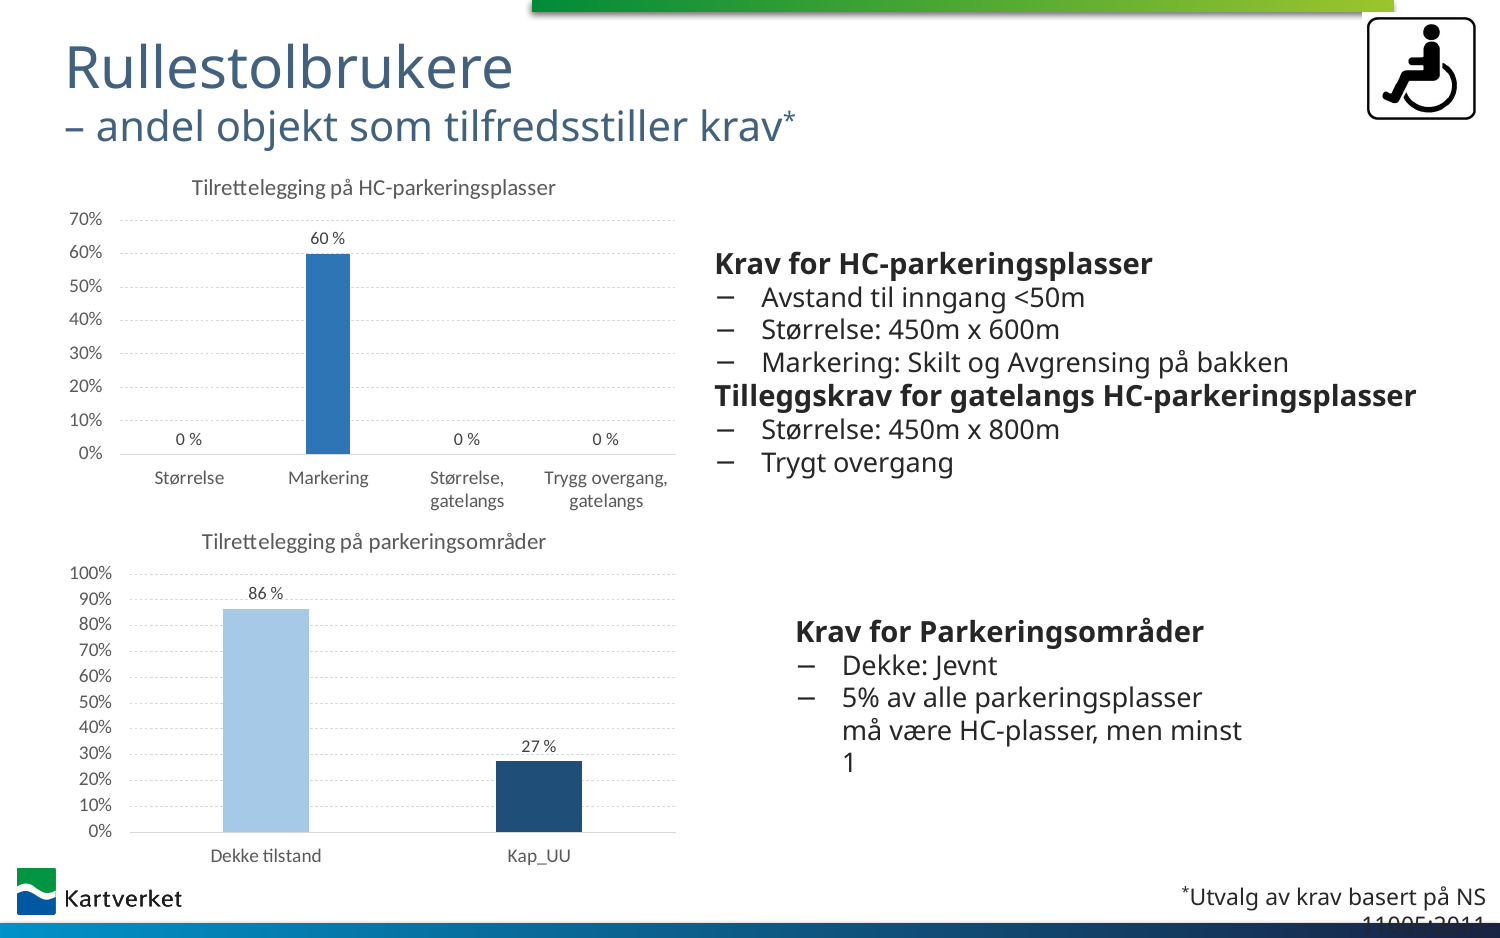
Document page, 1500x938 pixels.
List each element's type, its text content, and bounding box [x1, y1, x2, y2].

text_box Rullestolbrukere – andel objekt som tilfredsstiller krav* [49, 25, 1431, 158]
picture [1362, 12, 1481, 126]
text_box Krav for Parkeringsområder Dekke: Jevnt 5% av alle parkeringsplasser må være HC-plasser, men minst 1 [780, 605, 1261, 786]
text_box *Utvalg av krav basert på NS 11005:2011 [1068, 873, 1500, 938]
picture [62, 166, 687, 519]
text_box Krav for HC-parkeringsplasser Avstand til inngang <50m Størrelse: 450m x 600m Markering: Skilt og Avgrensing på bakken Tilleggskrav for gatelangs HC-parkeringsplasser Størrelse: 450m x 800m Trygt overgang [699, 237, 1433, 485]
picture [62, 520, 687, 874]
